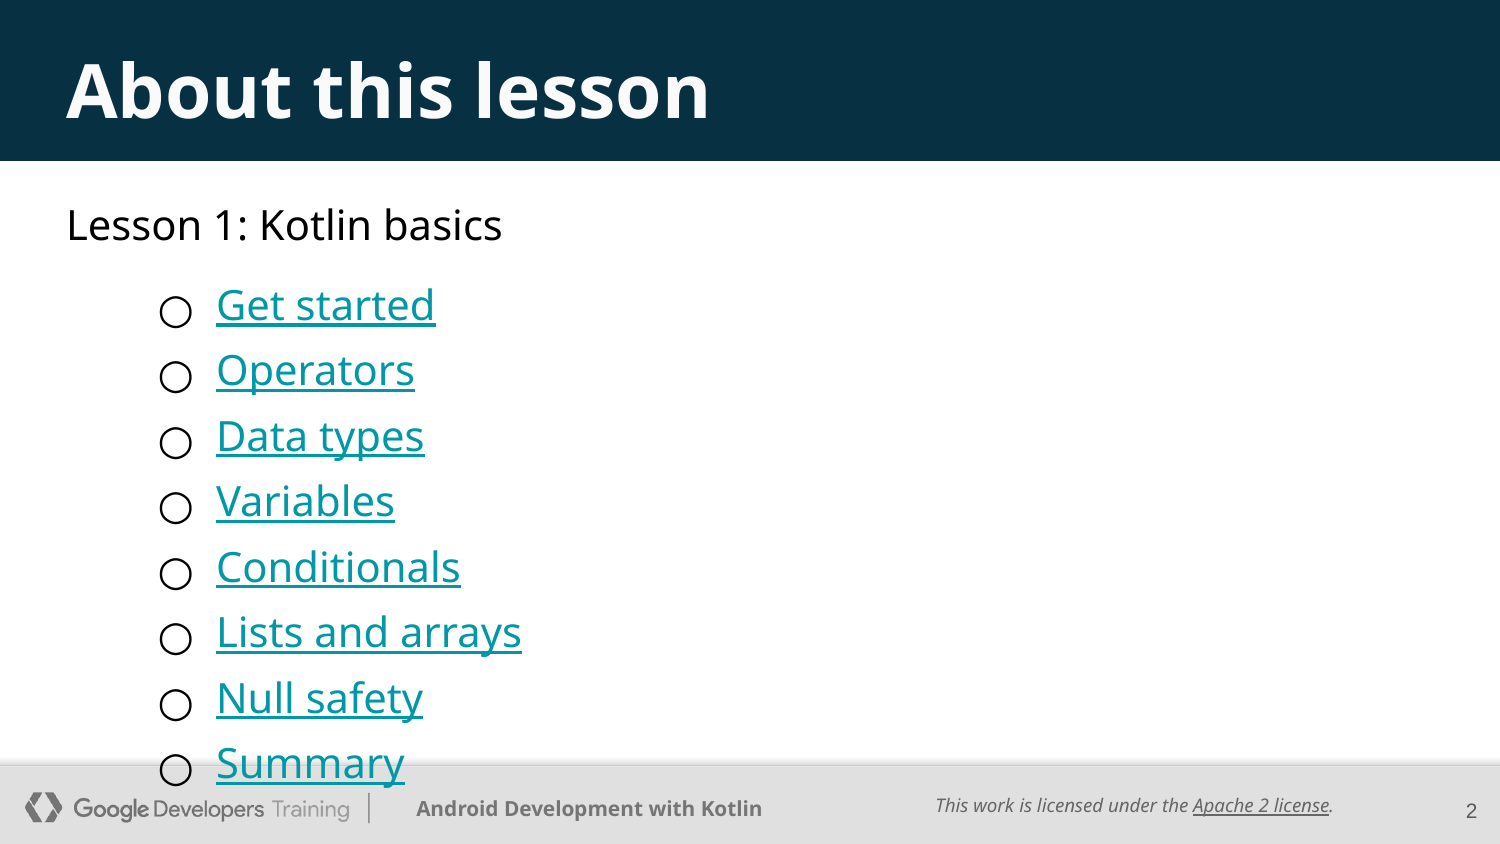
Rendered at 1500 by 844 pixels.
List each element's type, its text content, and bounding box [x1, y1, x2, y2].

slide_number ‹#› [1402, 777, 1493, 842]
picture [0, 161, 1500, 844]
list Lesson 1: Kotlin basics Get started Operators Data types Variables Conditionals Lists and arrays Null safety Summary [51, 176, 1029, 737]
title About this lesson [51, 28, 1449, 122]
